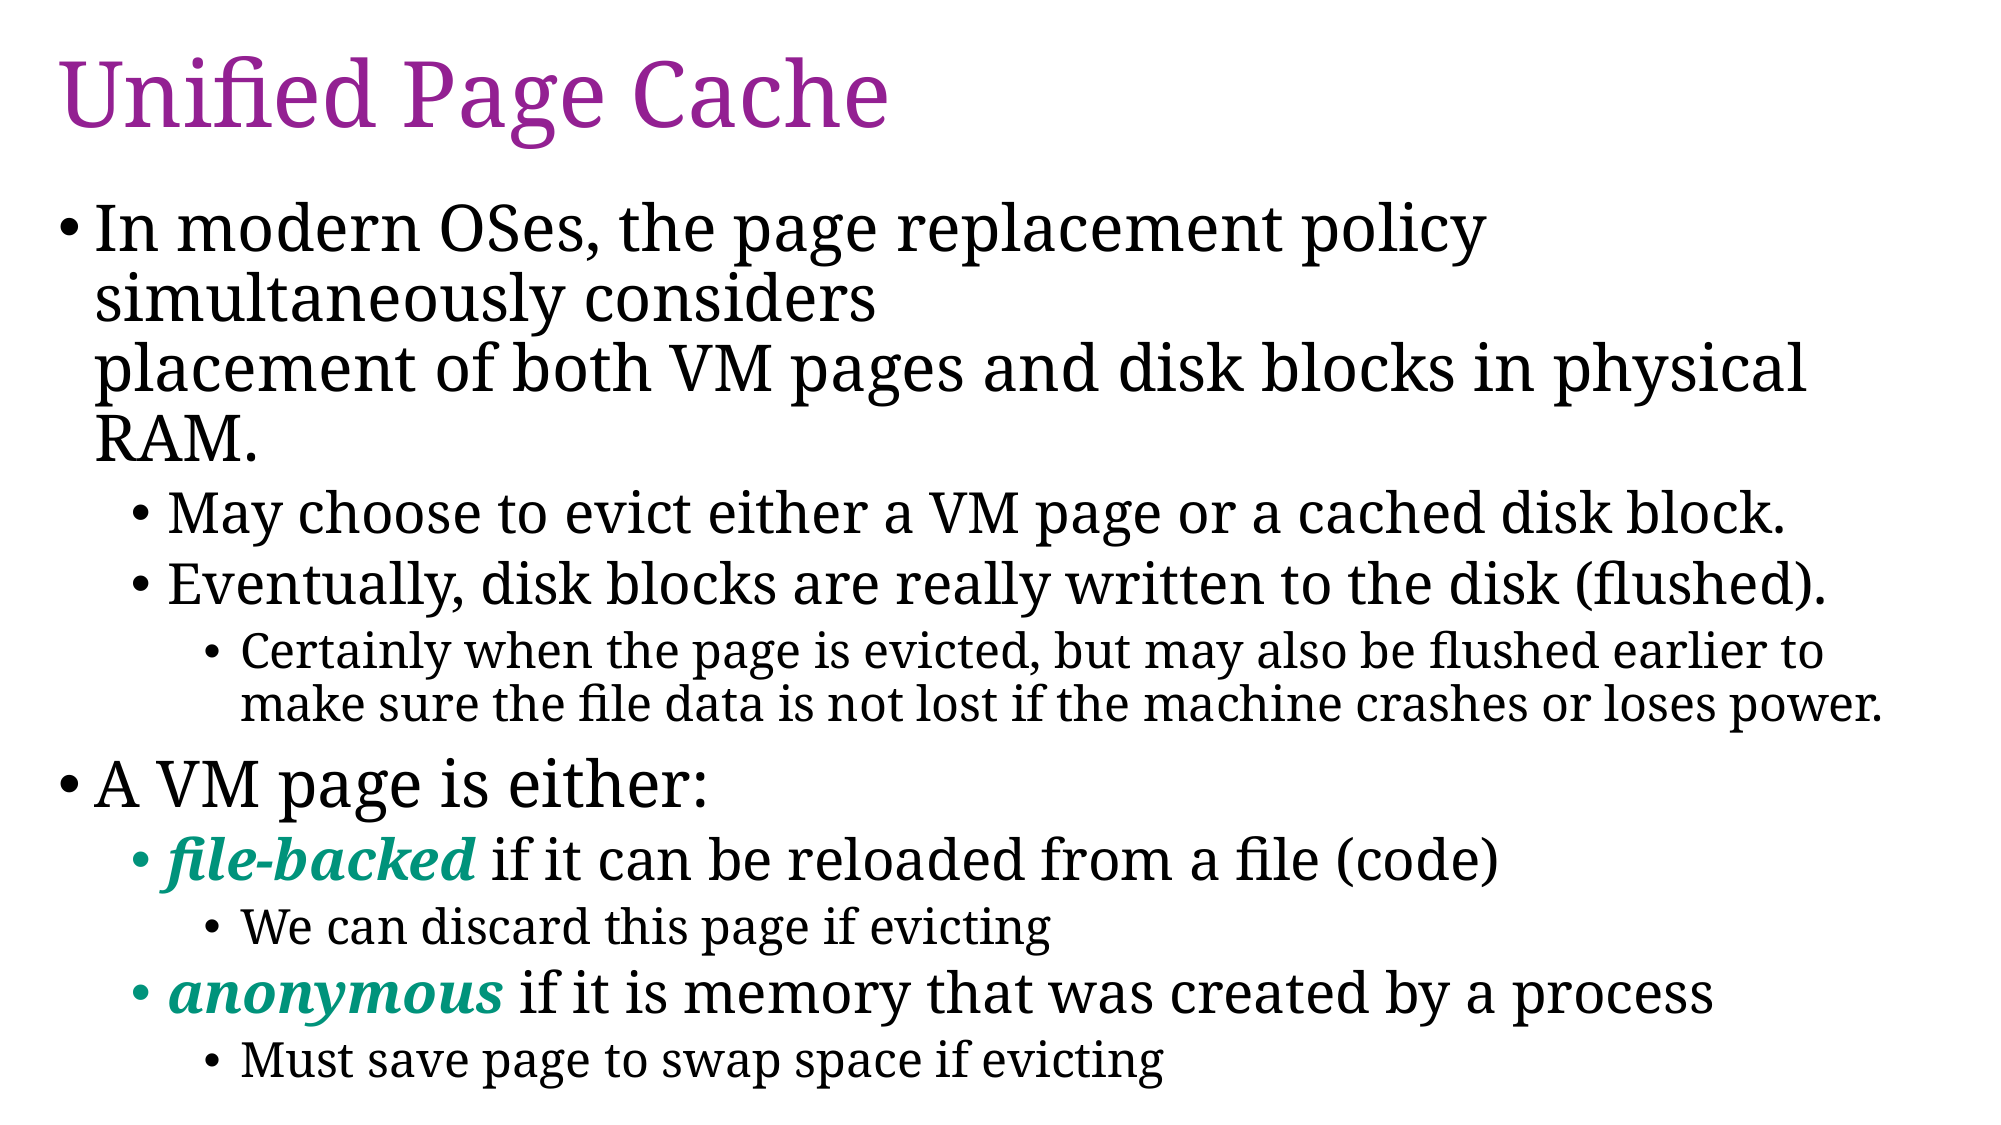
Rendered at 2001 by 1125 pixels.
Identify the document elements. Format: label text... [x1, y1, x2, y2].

list In modern OSes, the page replacement policy simultaneously considers placement of both VM pages and disk blocks in physical RAM. May choose to evict either a VM page or a cached disk block. Eventually, disk blocks are really written to the disk (flushed). Certainly when the page is evicted, but may also be flushed earlier to make sure the file data is not lost if the machine crashes or loses power. A VM page is either: file-backed if it can be reloaded from a file (code) We can discard this page if evicting anonymous if it is memory that was created by a process Must save page to swap space if evicting [43, 188, 1953, 1106]
title Unified Page Cache [43, 25, 1953, 171]
